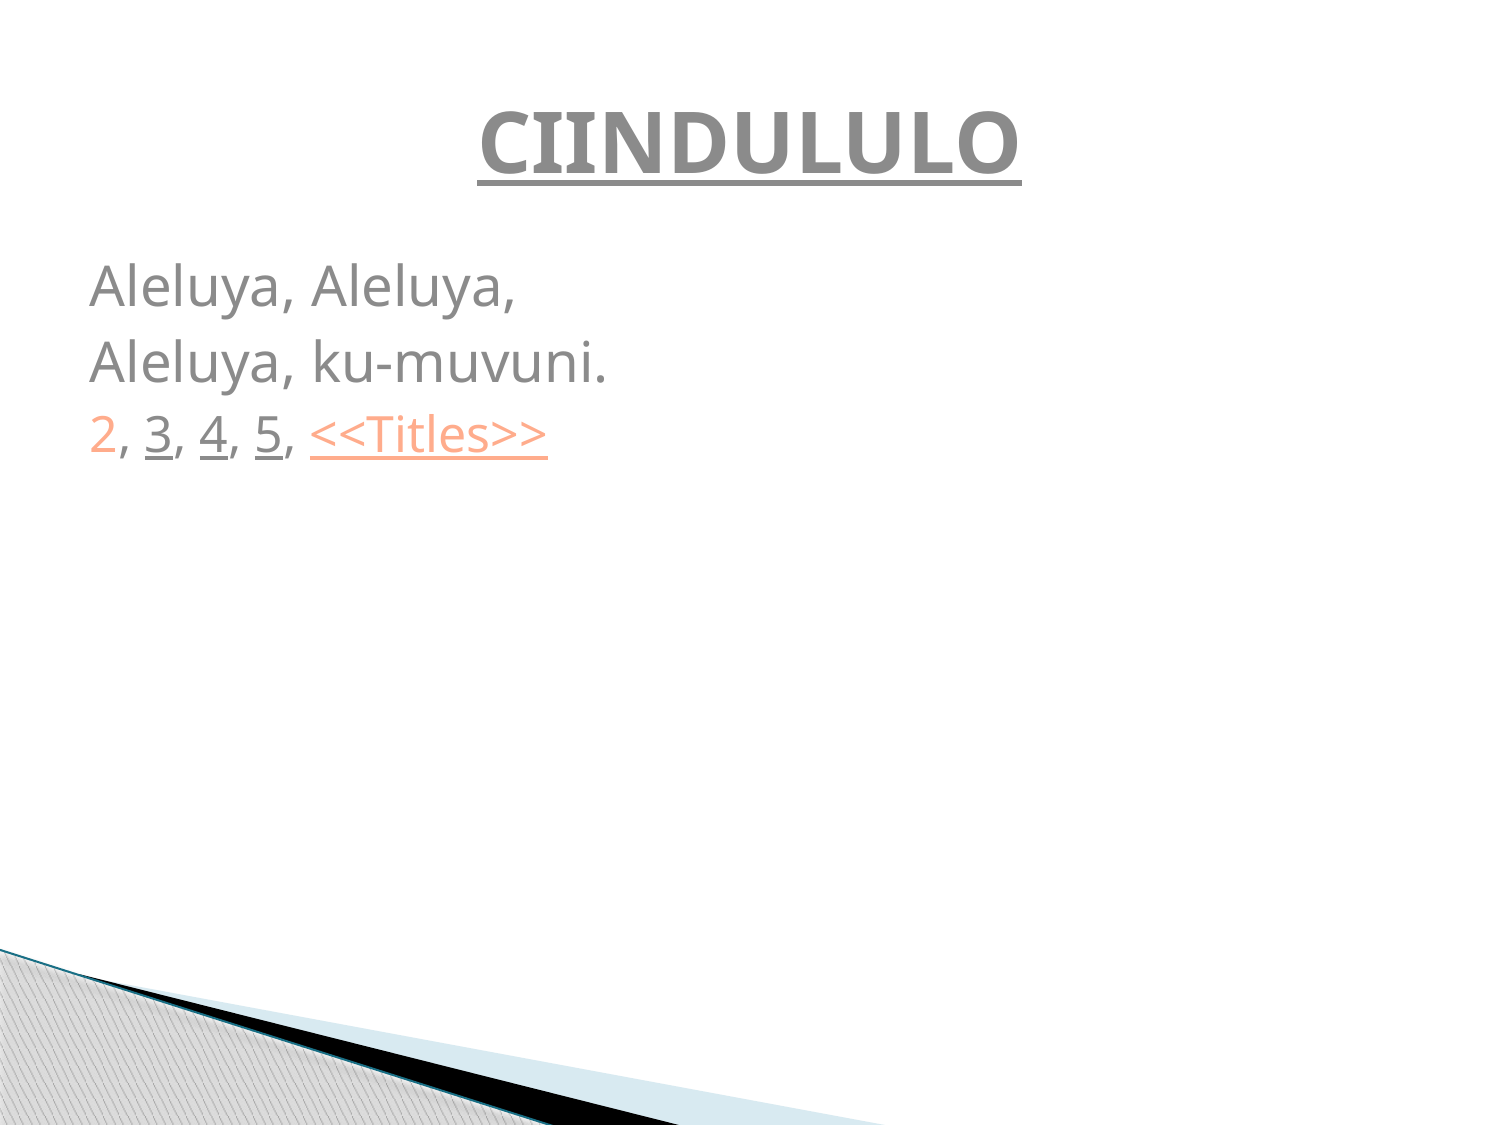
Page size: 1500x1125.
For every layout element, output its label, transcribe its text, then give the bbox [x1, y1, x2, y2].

list Aleluya, Aleluya, Aleluya, ku-muvuni. 2, 3, 4, 5, <<Titles>> [75, 243, 1425, 986]
title CIINDULULO [75, 45, 1425, 233]
